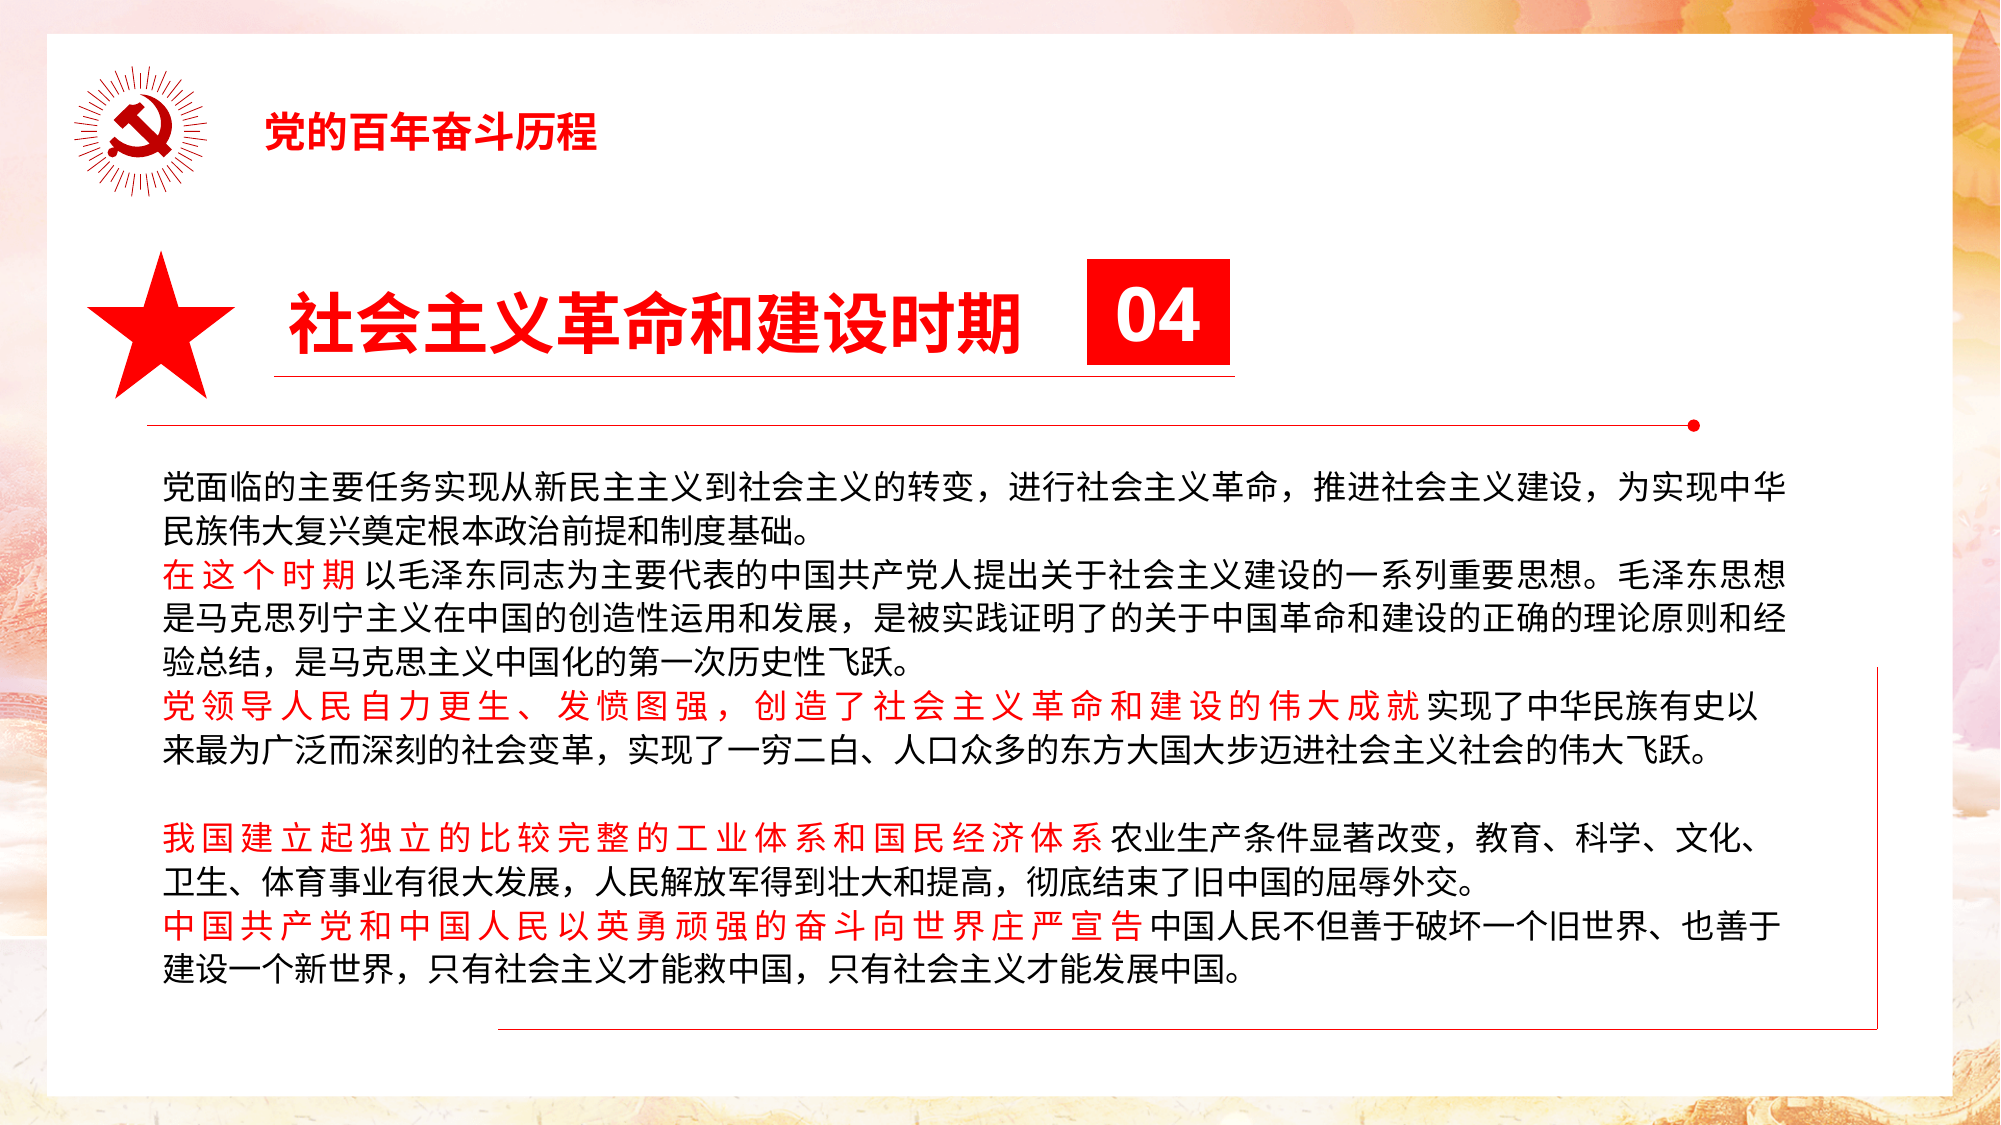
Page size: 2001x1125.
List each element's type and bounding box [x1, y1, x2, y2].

text_box [0, 0, 2000, 1125]
text_box [74, 66, 207, 197]
text_box [90, 253, 1275, 396]
text_box [147, 425, 1877, 1030]
